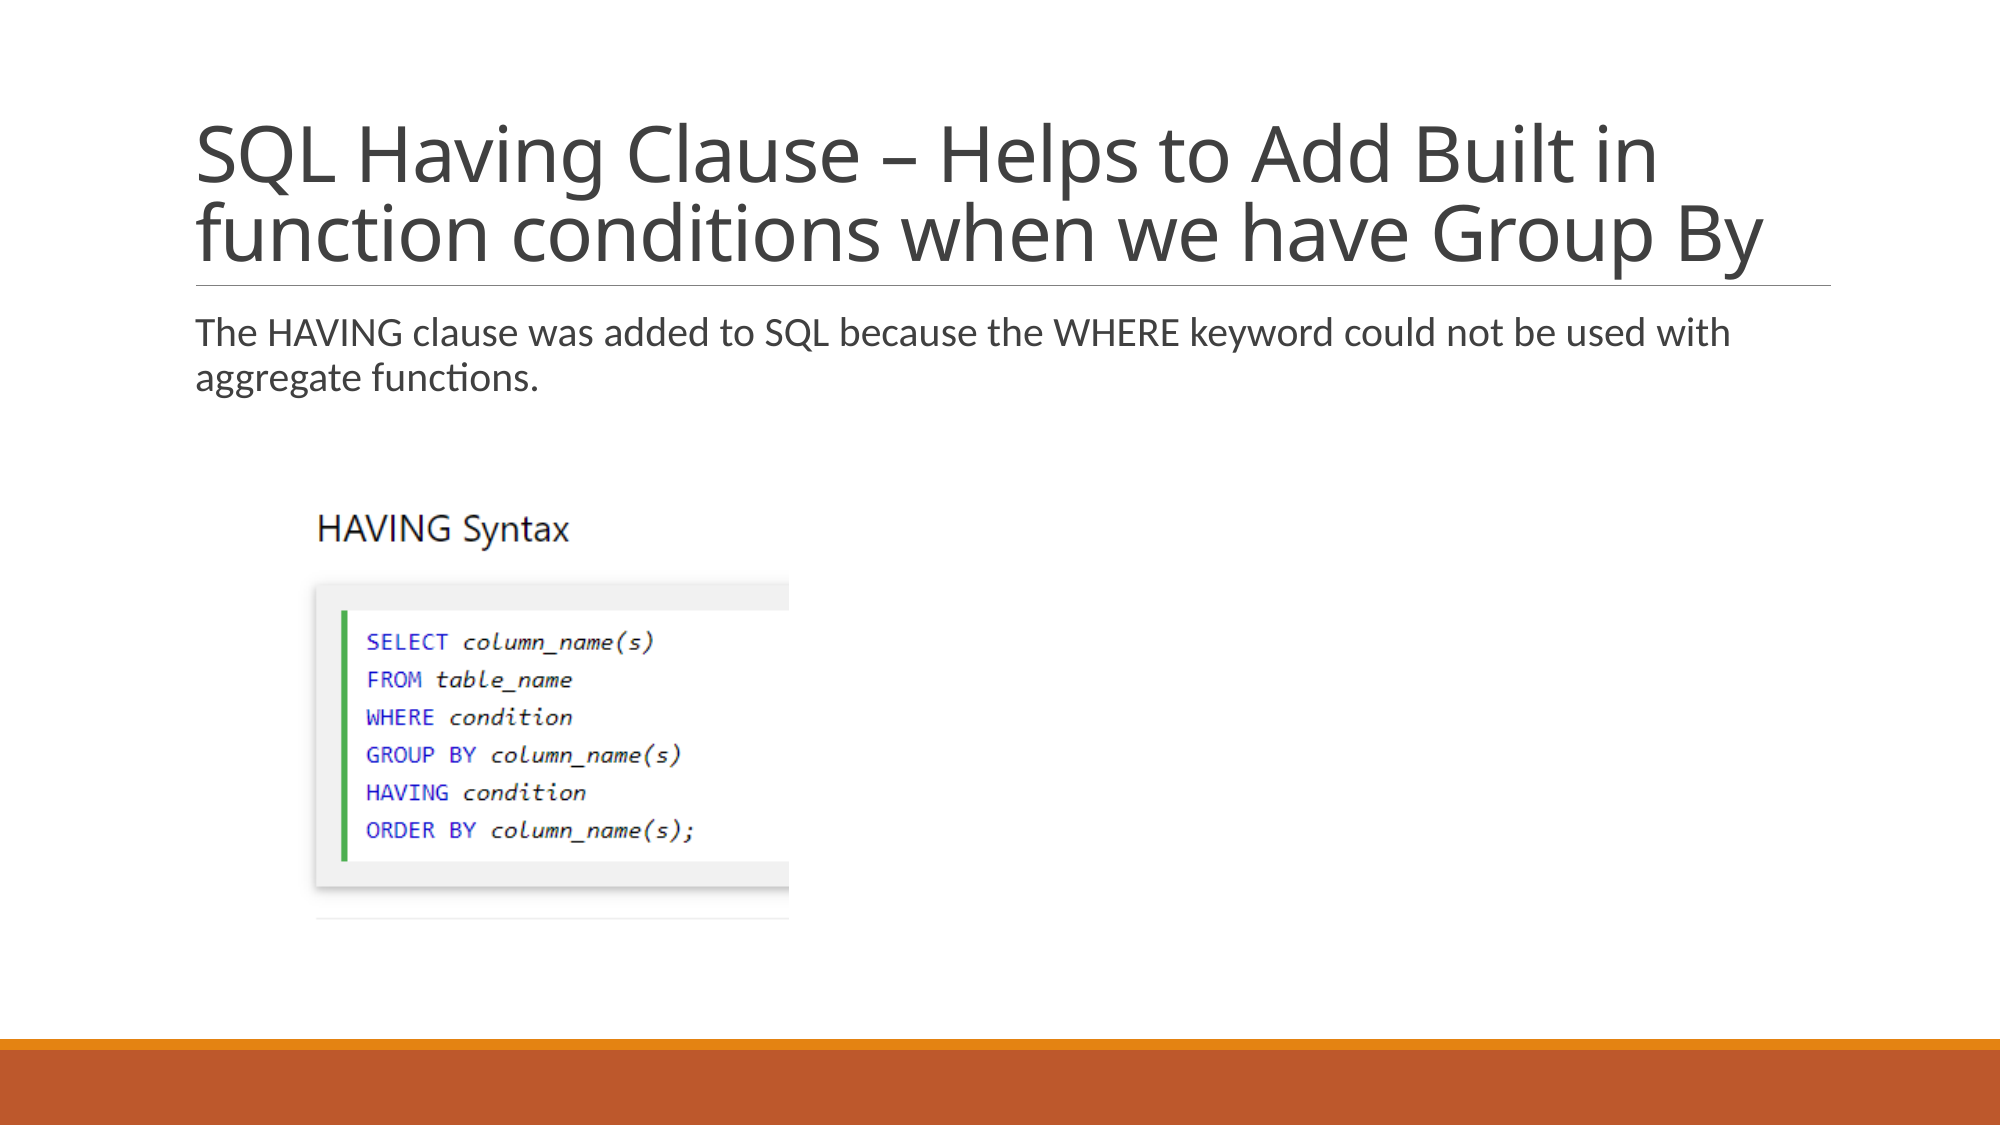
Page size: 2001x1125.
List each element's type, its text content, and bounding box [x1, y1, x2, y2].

picture [292, 490, 790, 926]
list The HAVING clause was added to SQL because the WHERE keyword could not be used with aggregate functions. [180, 302, 1830, 963]
title SQL Having Clause – Helps to Add Built in function conditions when we have Group By [180, 47, 1830, 285]
